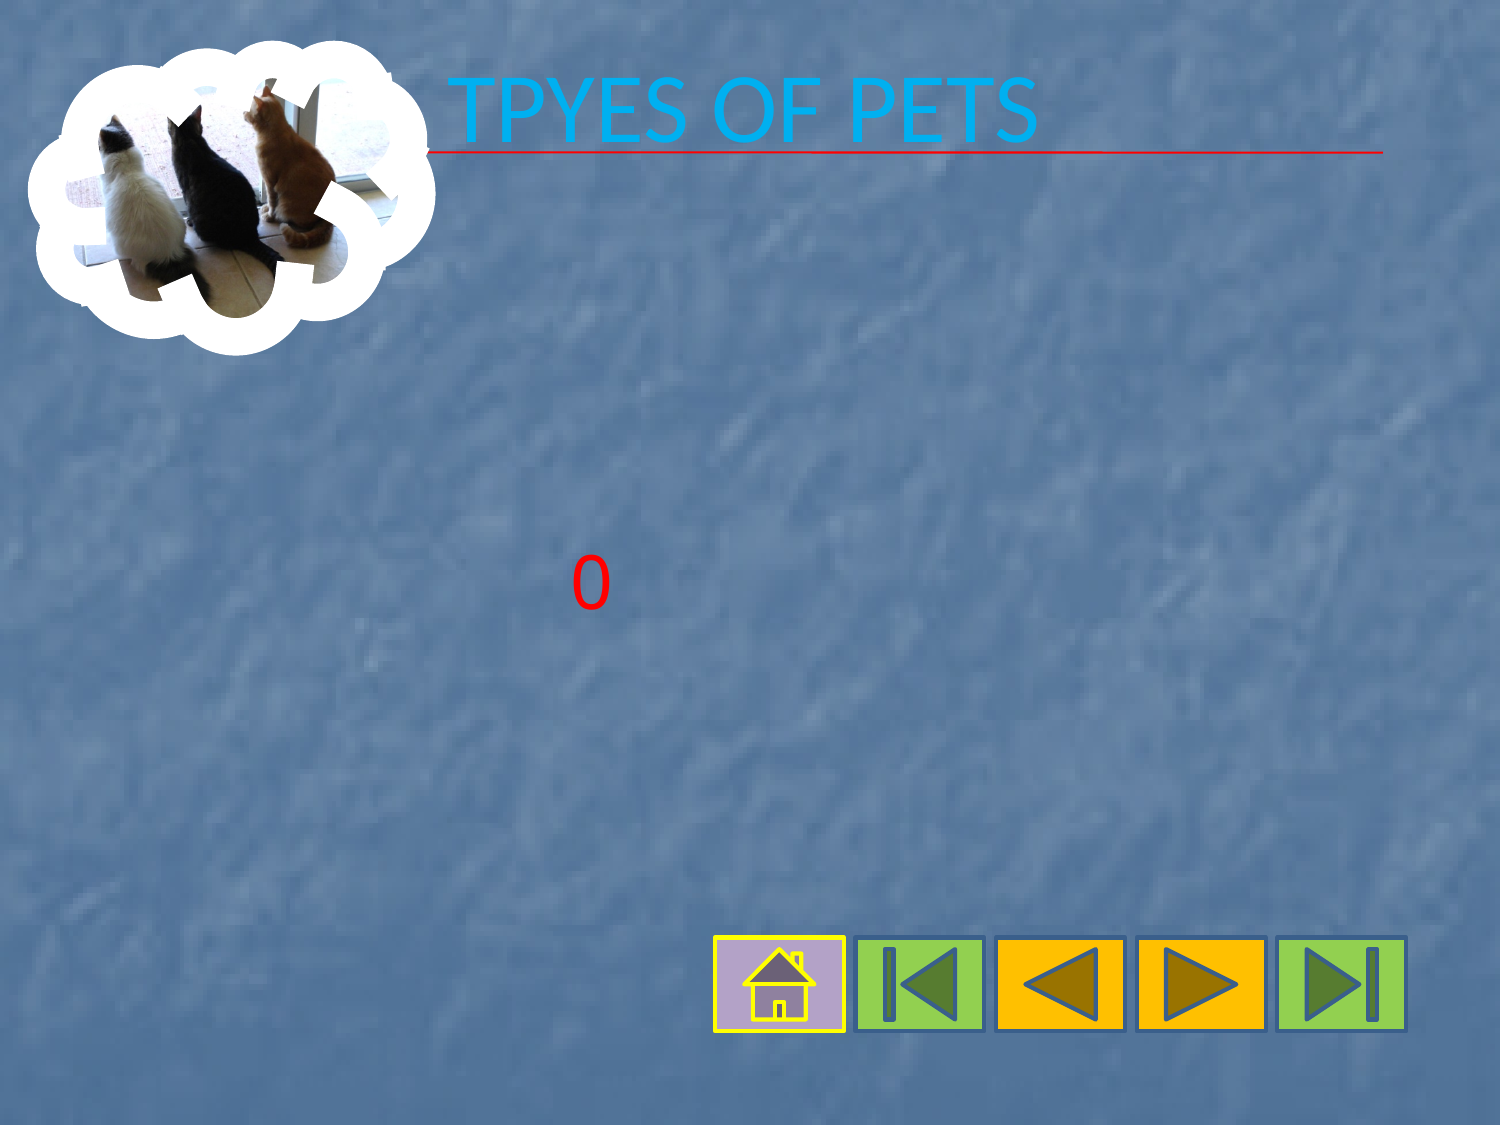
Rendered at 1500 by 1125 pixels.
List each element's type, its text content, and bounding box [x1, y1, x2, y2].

text_box 0 [538, 527, 645, 633]
picture [0, 0, 1500, 1125]
